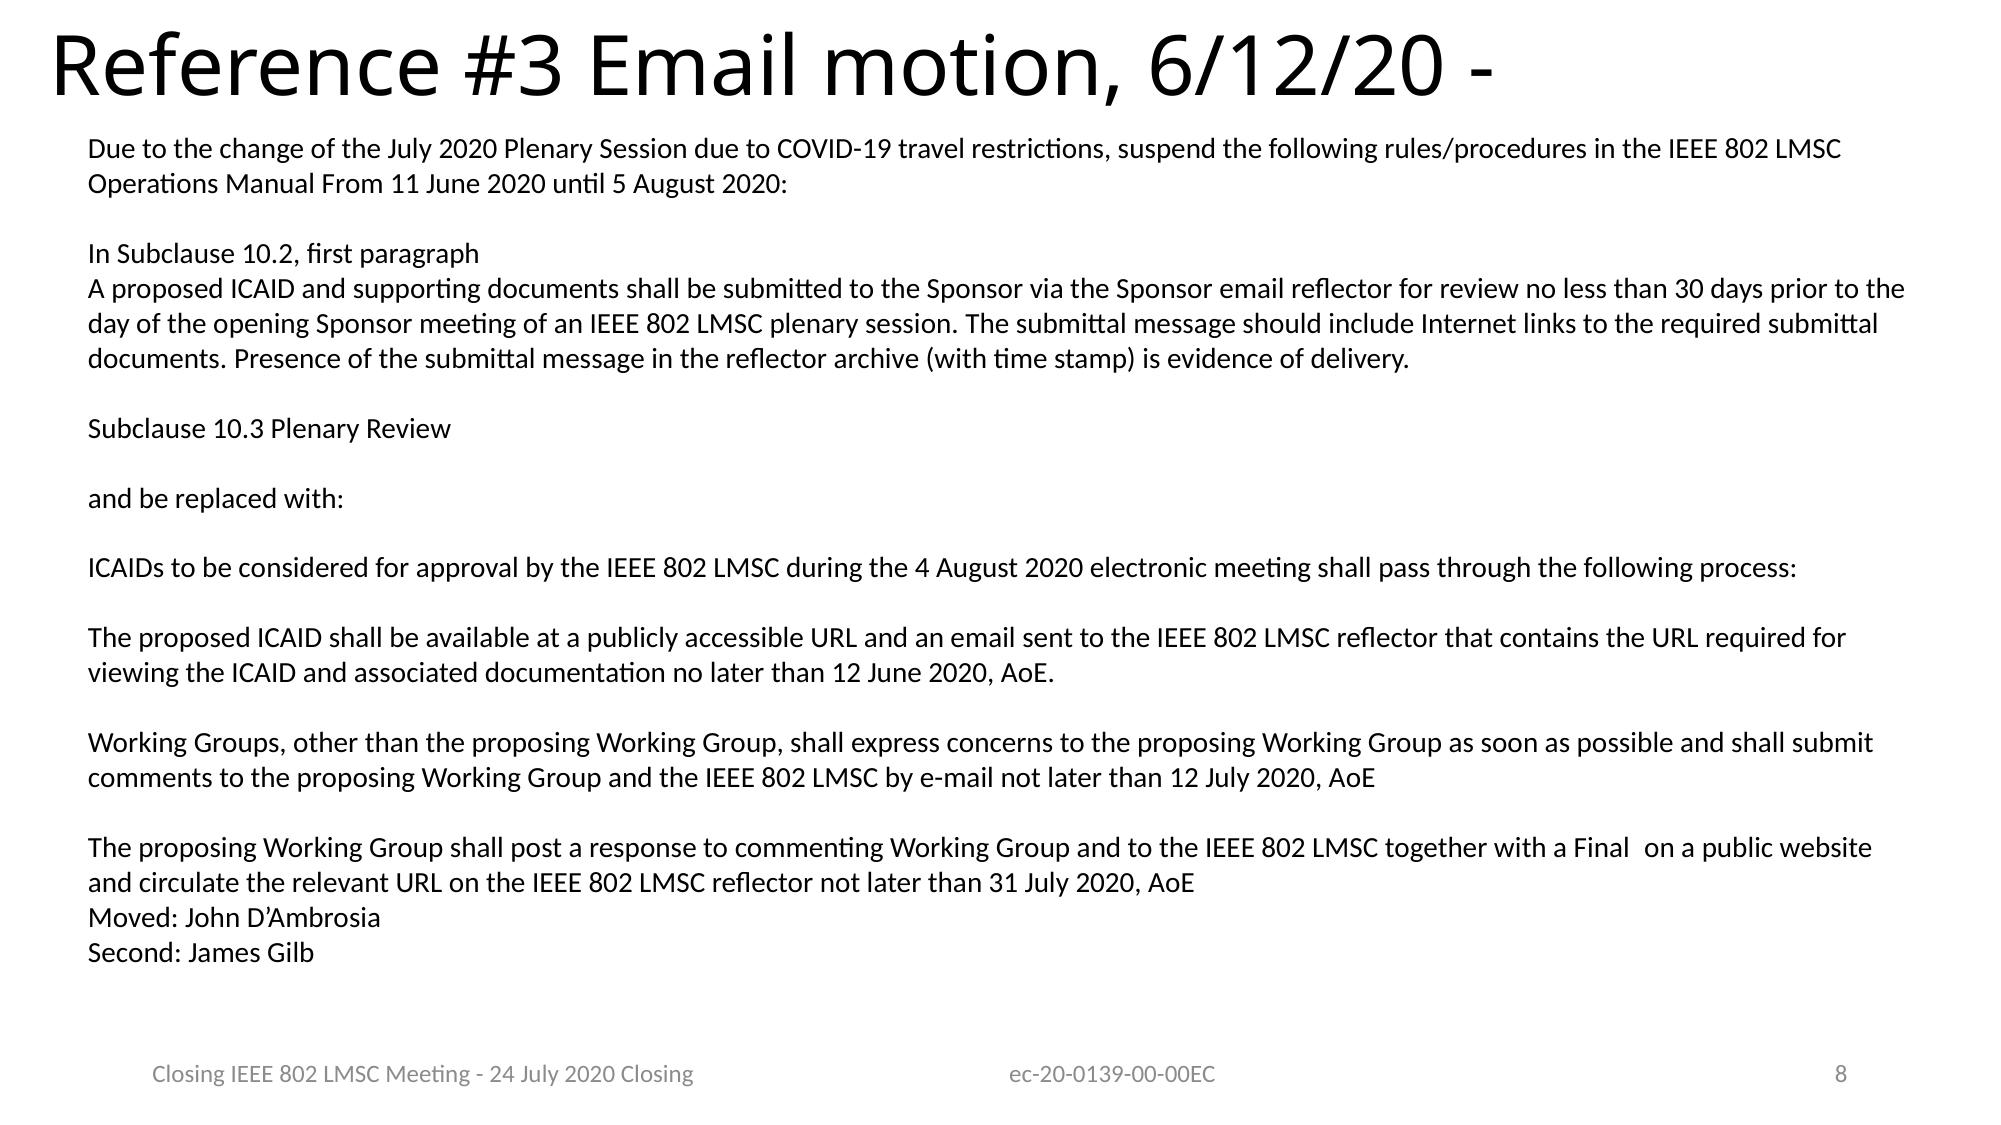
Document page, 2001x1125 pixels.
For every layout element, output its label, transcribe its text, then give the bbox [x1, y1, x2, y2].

title Reference #3 Email motion, 6/12/20 - [34, 14, 2000, 123]
text_box Due to the change of the July 2020 Plenary Session due to COVID-19 travel restrictions, suspend the following rules/procedures in the IEEE 802 LMSC Operations Manual From 11 June 2020 until 5 August 2020: In Subclause 10.2, first paragraph A proposed ICAID and supporting documents shall be submitted to the Sponsor via the Sponsor email reflector for review no less than 30 days prior to the day of the opening Sponsor meeting of an IEEE 802 LMSC plenary session. The submittal message should include Internet links to the required submittal documents. Presence of the submittal message in the reflector archive (with time stamp) is evidence of delivery. Subclause 10.3 Plenary Review and be replaced with: ICAIDs to be considered for approval by the IEEE 802 LMSC during the 4 August 2020 electronic meeting shall pass through the following process: The proposed ICAID shall be available at a publicly accessible URL and an email sent to the IEEE 802 LMSC reflector that contains the URL required for viewing the ICAID and associated documentation no later than 12 June 2020, AoE. Working Groups, other than the proposing Working Group, shall express concerns to the proposing Working Group as soon as possible and shall submit comments to the proposing Working Group and the IEEE 802 LMSC by e-mail not later than 12 July 2020, AoE The proposing Working Group shall post a response to commenting Working Group and to the IEEE 802 LMSC together with a Final on a public website and circulate the relevant URL on the IEEE 802 LMSC reflector not later than 31 July 2020, AoE Moved: John D’Ambrosia Second: James Gilb [73, 121, 1931, 1071]
footer ec-20-0139-00-00EC [887, 1042, 1338, 1103]
slide_number 8 [1412, 1042, 1863, 1103]
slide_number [137, 1042, 734, 1103]
